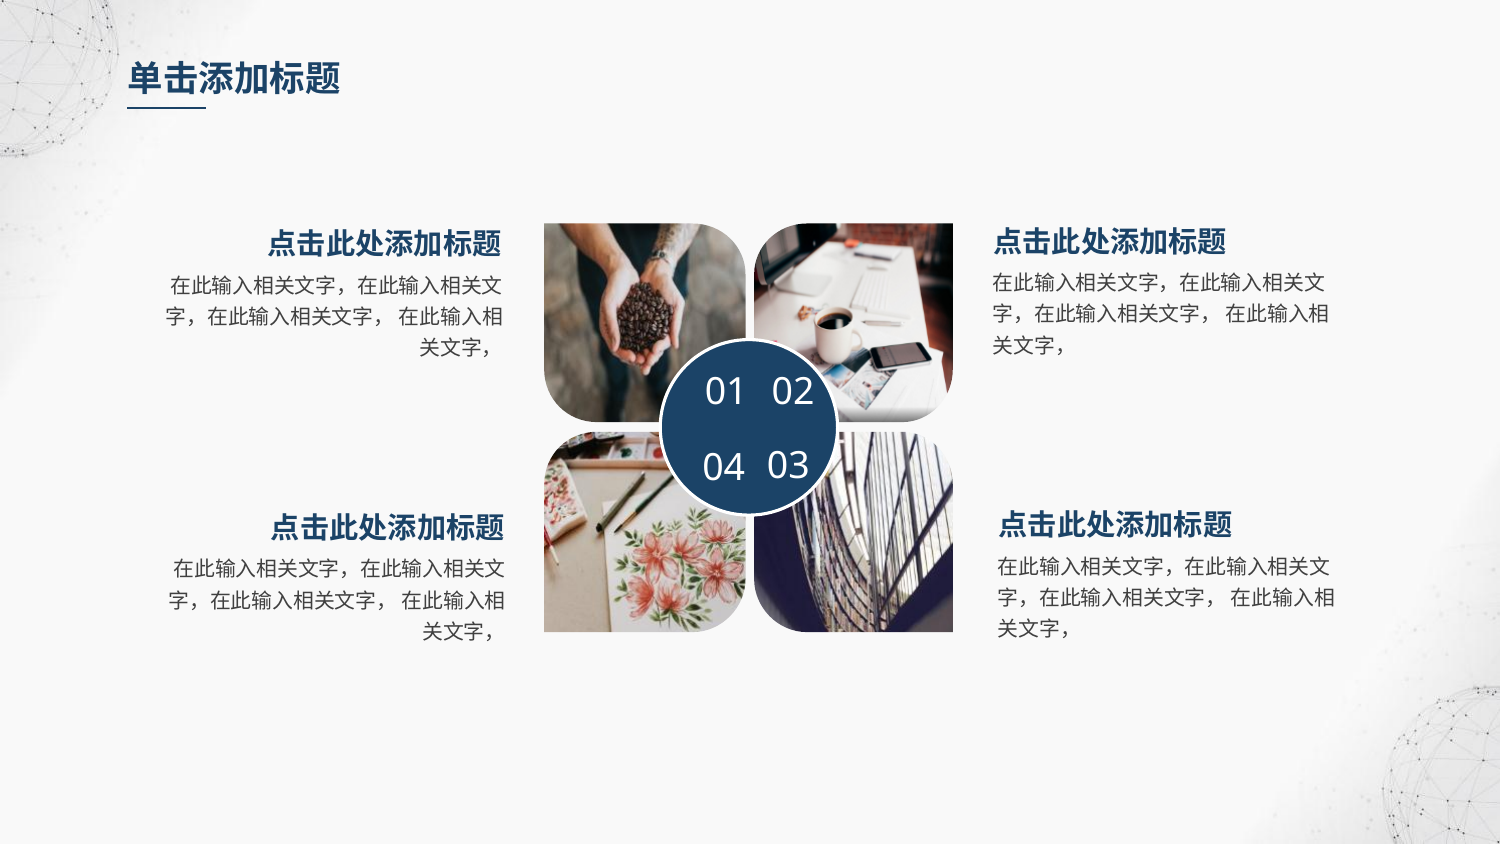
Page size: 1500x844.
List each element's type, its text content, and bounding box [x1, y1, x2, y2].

text_box 在此输入相关文字，在此输入相关文字，在此输入相关文字， 在此输入相关文字， [156, 544, 517, 650]
text_box 在此输入相关文字，在此输入相关文字，在此输入相关文字， 在此输入相关文字， [986, 541, 1347, 647]
text_box 点击此处添加标题 [259, 503, 516, 544]
text_box [753, 222, 954, 424]
text_box [543, 222, 747, 424]
text_box 单击添加标题 [116, 50, 488, 105]
picture [0, 0, 1500, 844]
text_box 在此输入相关文字，在此输入相关文字，在此输入相关文字， 在此输入相关文字， [981, 257, 1342, 363]
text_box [660, 339, 838, 516]
text_box [543, 430, 747, 634]
text_box 在此输入相关文字，在此输入相关文字，在此输入相关文字， 在此输入相关文字， [153, 260, 514, 366]
text_box [753, 430, 954, 634]
text_box 点击此处添加标题 [982, 217, 1239, 257]
text_box 点击此处添加标题 [256, 219, 513, 260]
text_box 点击此处添加标题 [987, 500, 1244, 541]
